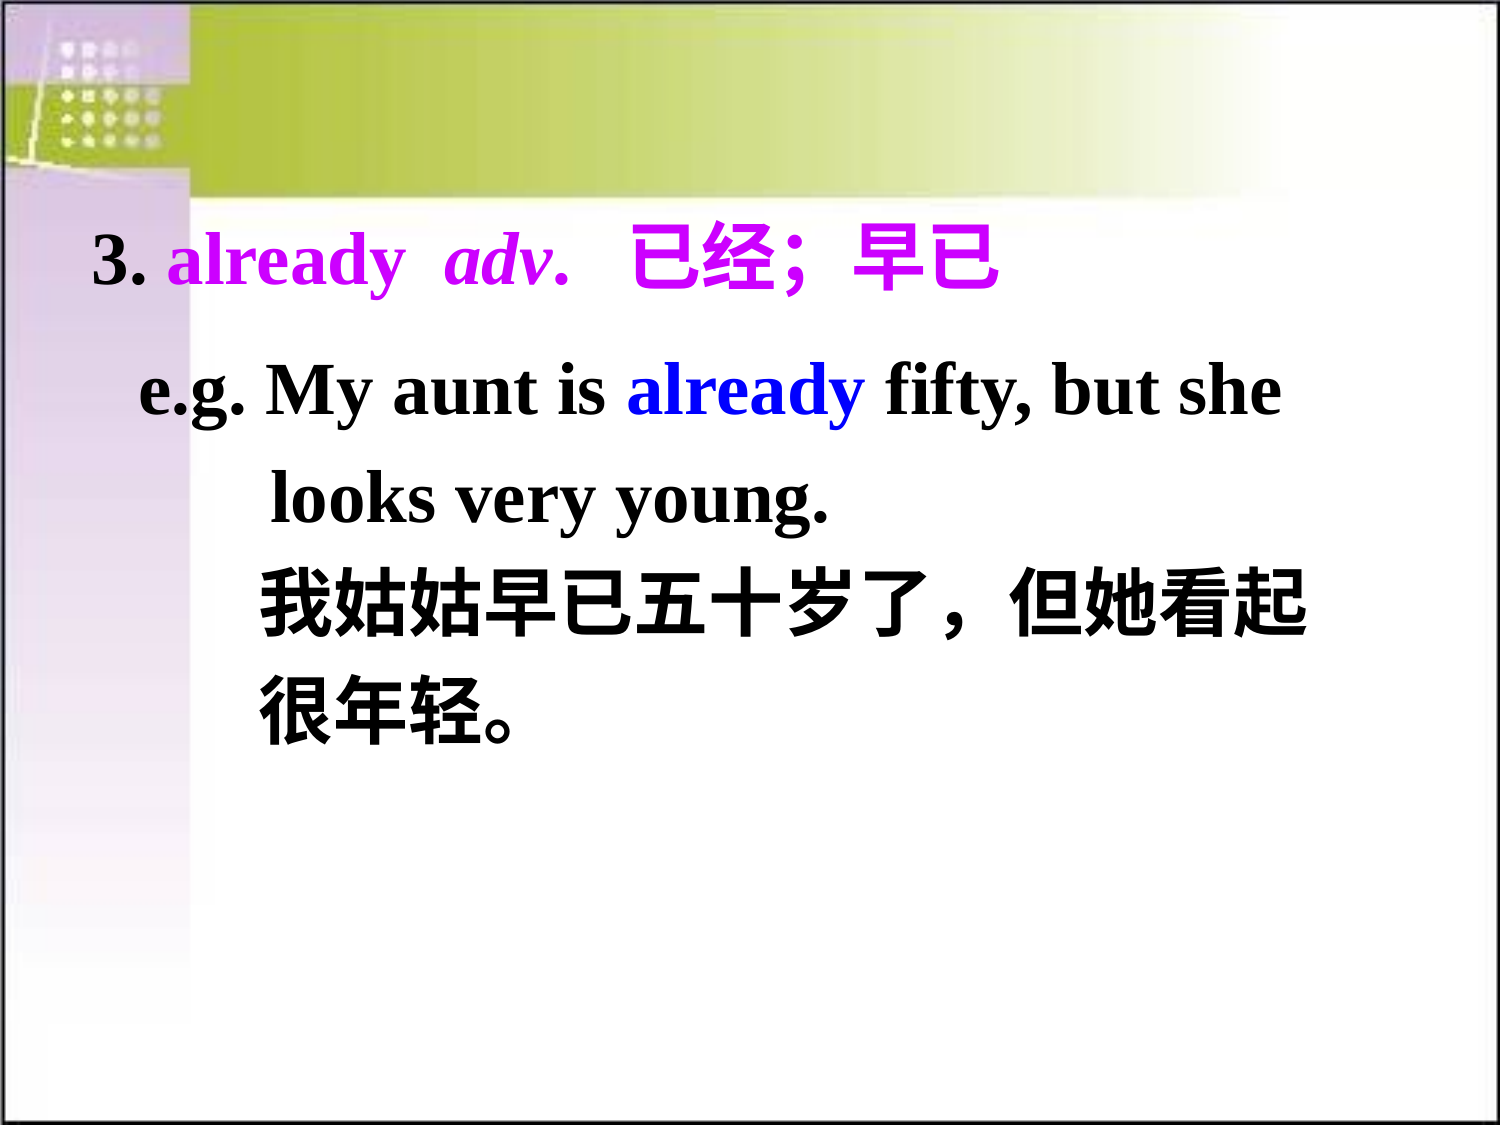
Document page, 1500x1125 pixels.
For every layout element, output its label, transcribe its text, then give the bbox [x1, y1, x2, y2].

text_box e.g. My aunt is already fifty, but she looks very young. 我姑姑早已五十岁了，但她看起 很年轻。 [123, 314, 1353, 761]
text_box 3. already adv. 已经；早已 [76, 184, 1300, 308]
picture [0, 0, 1500, 1125]
